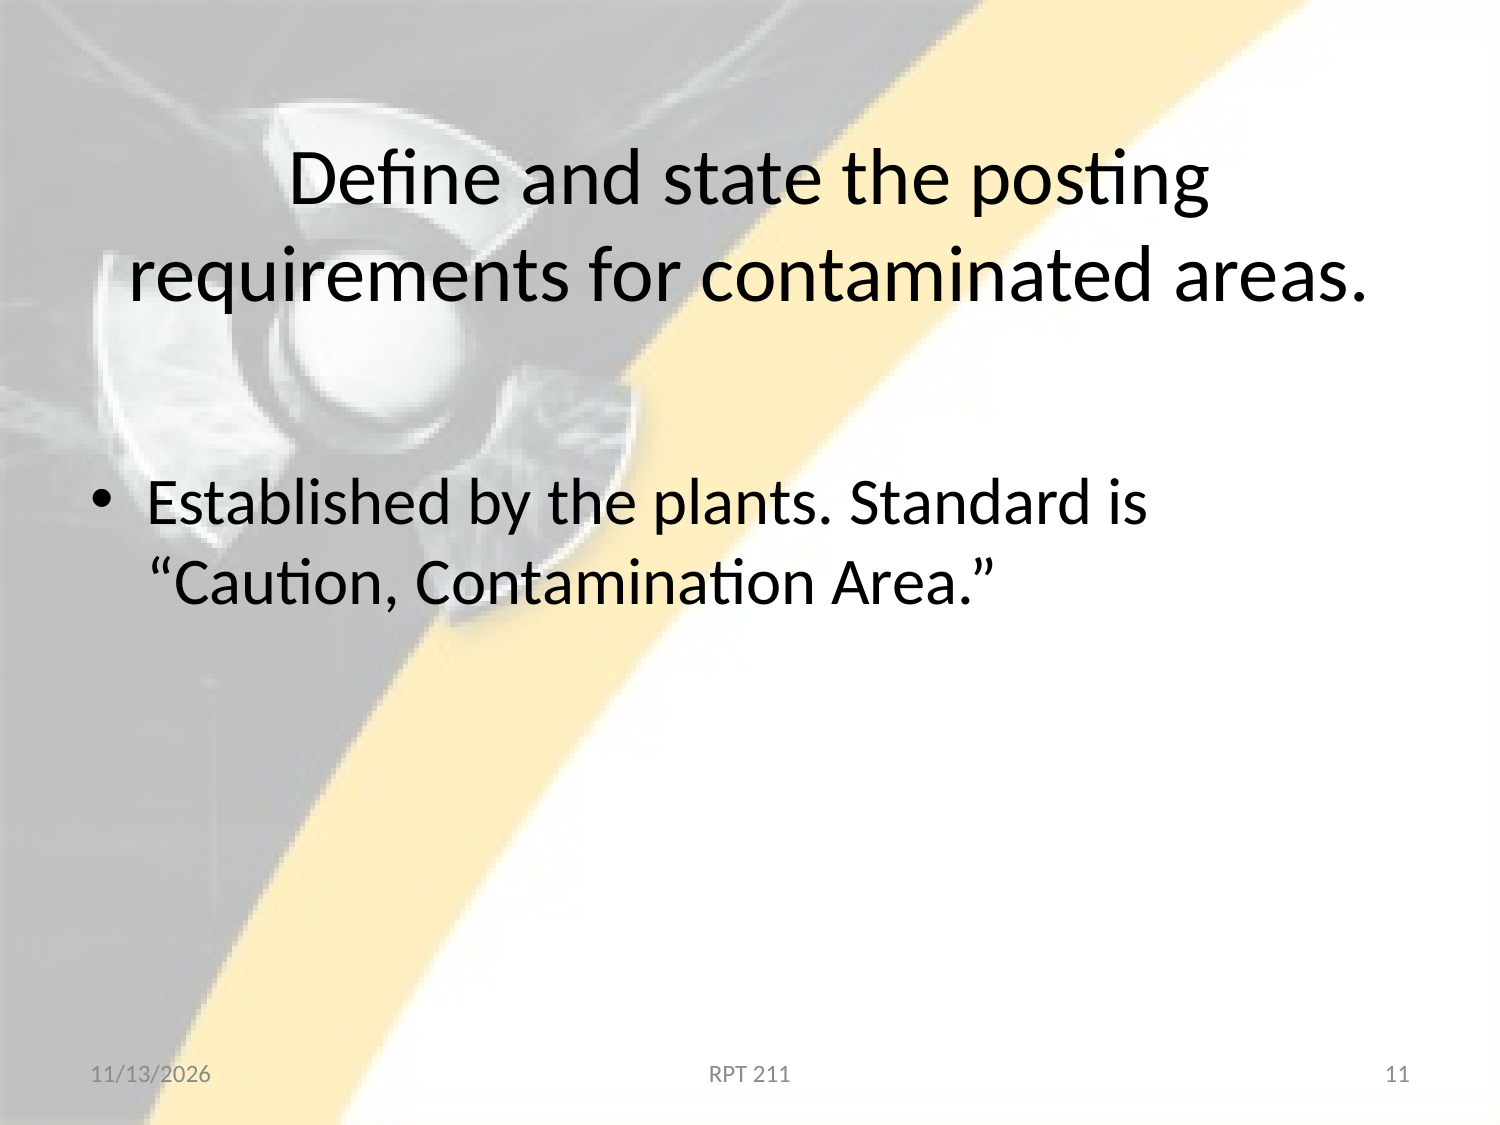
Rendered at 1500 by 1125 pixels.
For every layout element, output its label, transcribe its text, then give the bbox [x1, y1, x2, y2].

slide_number 11 [1074, 1042, 1425, 1103]
footer RPT 211 [512, 1042, 988, 1103]
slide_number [75, 1042, 425, 1103]
title Define and state the posting requirements for contaminated areas. [75, 87, 1425, 450]
list Established by the plants. Standard is “Caution, Contamination Area.” [75, 450, 1425, 986]
